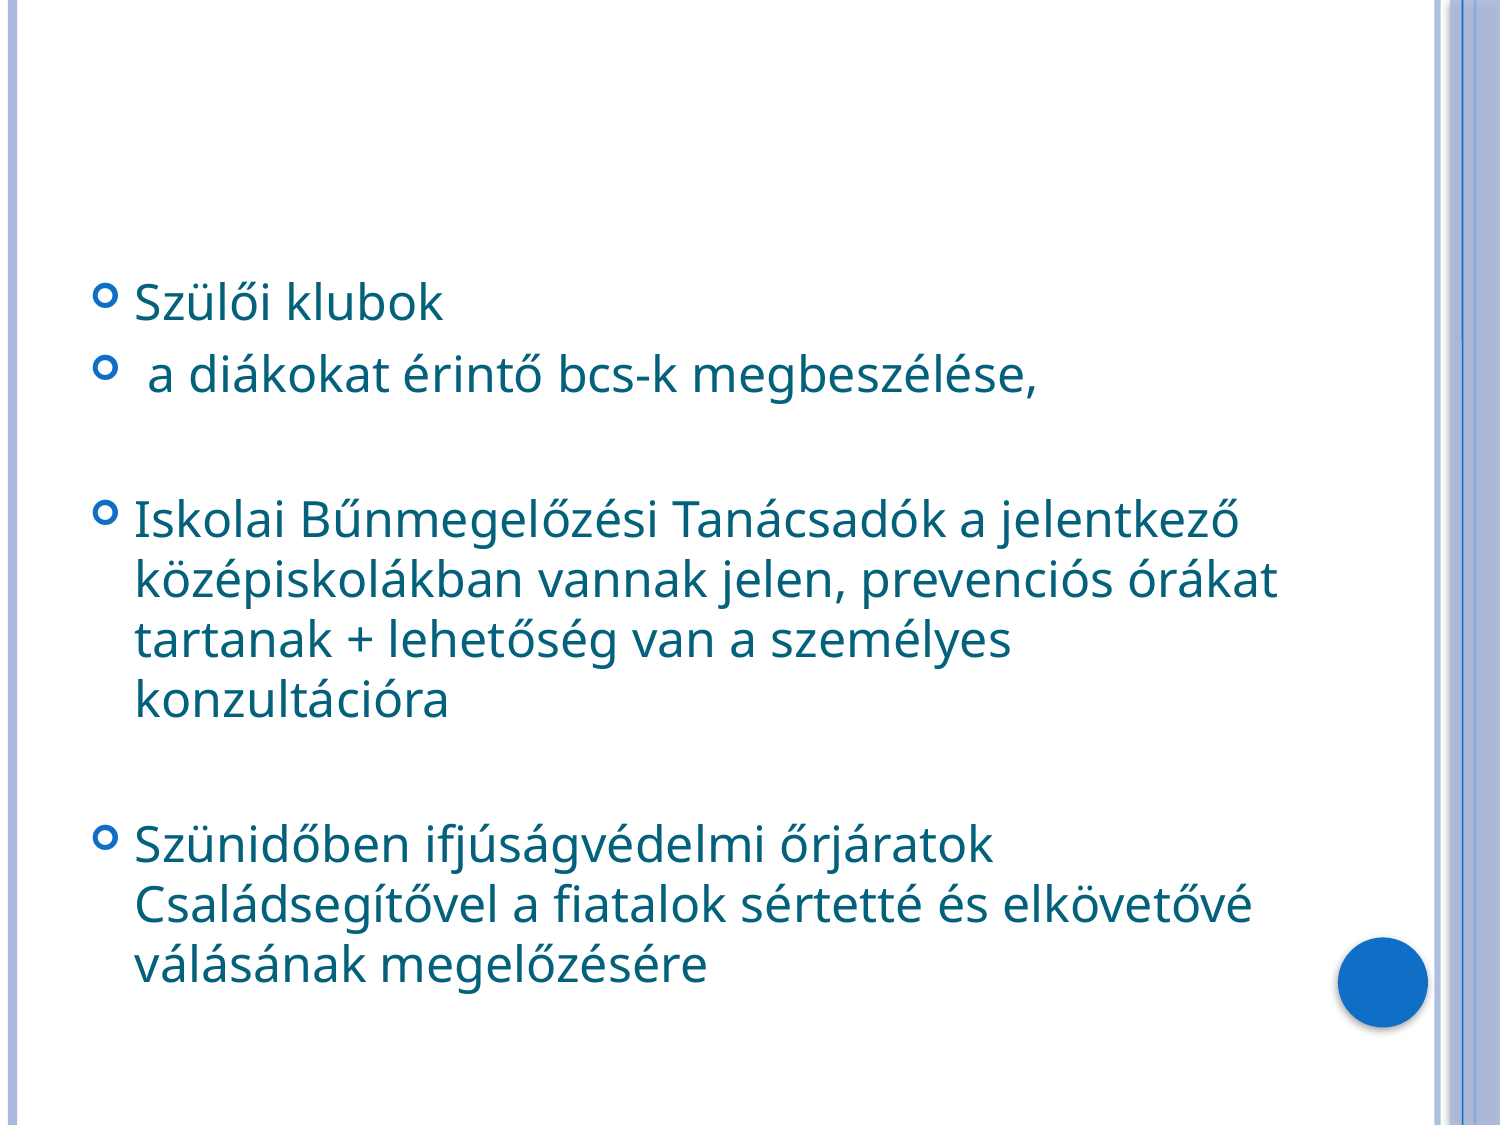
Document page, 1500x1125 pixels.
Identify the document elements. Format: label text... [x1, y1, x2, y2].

list Szülői klubok a diákokat érintő bcs-k megbeszélése, Iskolai Bűnmegelőzési Tanácsadók a jelentkező középiskolákban vannak jelen, prevenciós órákat tartanak + lehetőség van a személyes konzultációra Szünidőben ifjúságvédelmi őrjáratok Családsegítővel a fiatalok sértetté és elkövetővé válásának megelőzésére [75, 262, 1300, 1062]
